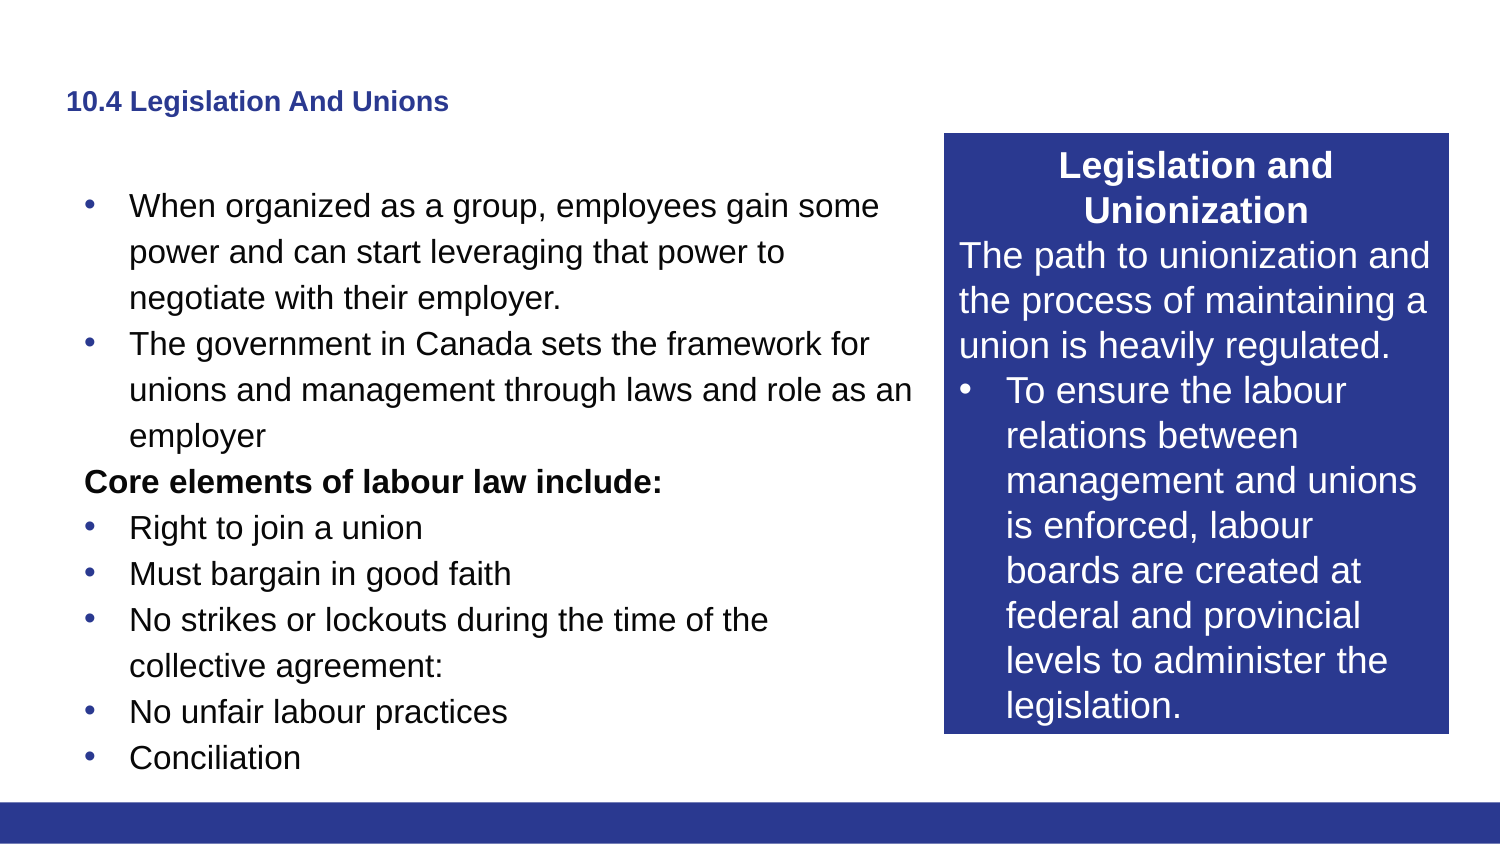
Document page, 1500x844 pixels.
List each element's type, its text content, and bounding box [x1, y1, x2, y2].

text_box Legislation and Unionization The path to unionization and the process of maintaining a union is heavily regulated. To ensure the labour relations between management and unions is enforced, labour boards are created at federal and provincial levels to administer the legislation. [944, 133, 1449, 734]
title 10.4 Legislation And Unions [51, 67, 1449, 167]
list When organized as a group, employees gain some power and can start leveraging that power to negotiate with their employer. The government in Canada sets the framework for unions and management through laws and role as an employer Core elements of labour law include: Right to join a union Must bargain in good faith No strikes or lockouts during the time of the collective agreement: No unfair labour practices Conciliation [51, 163, 932, 796]
